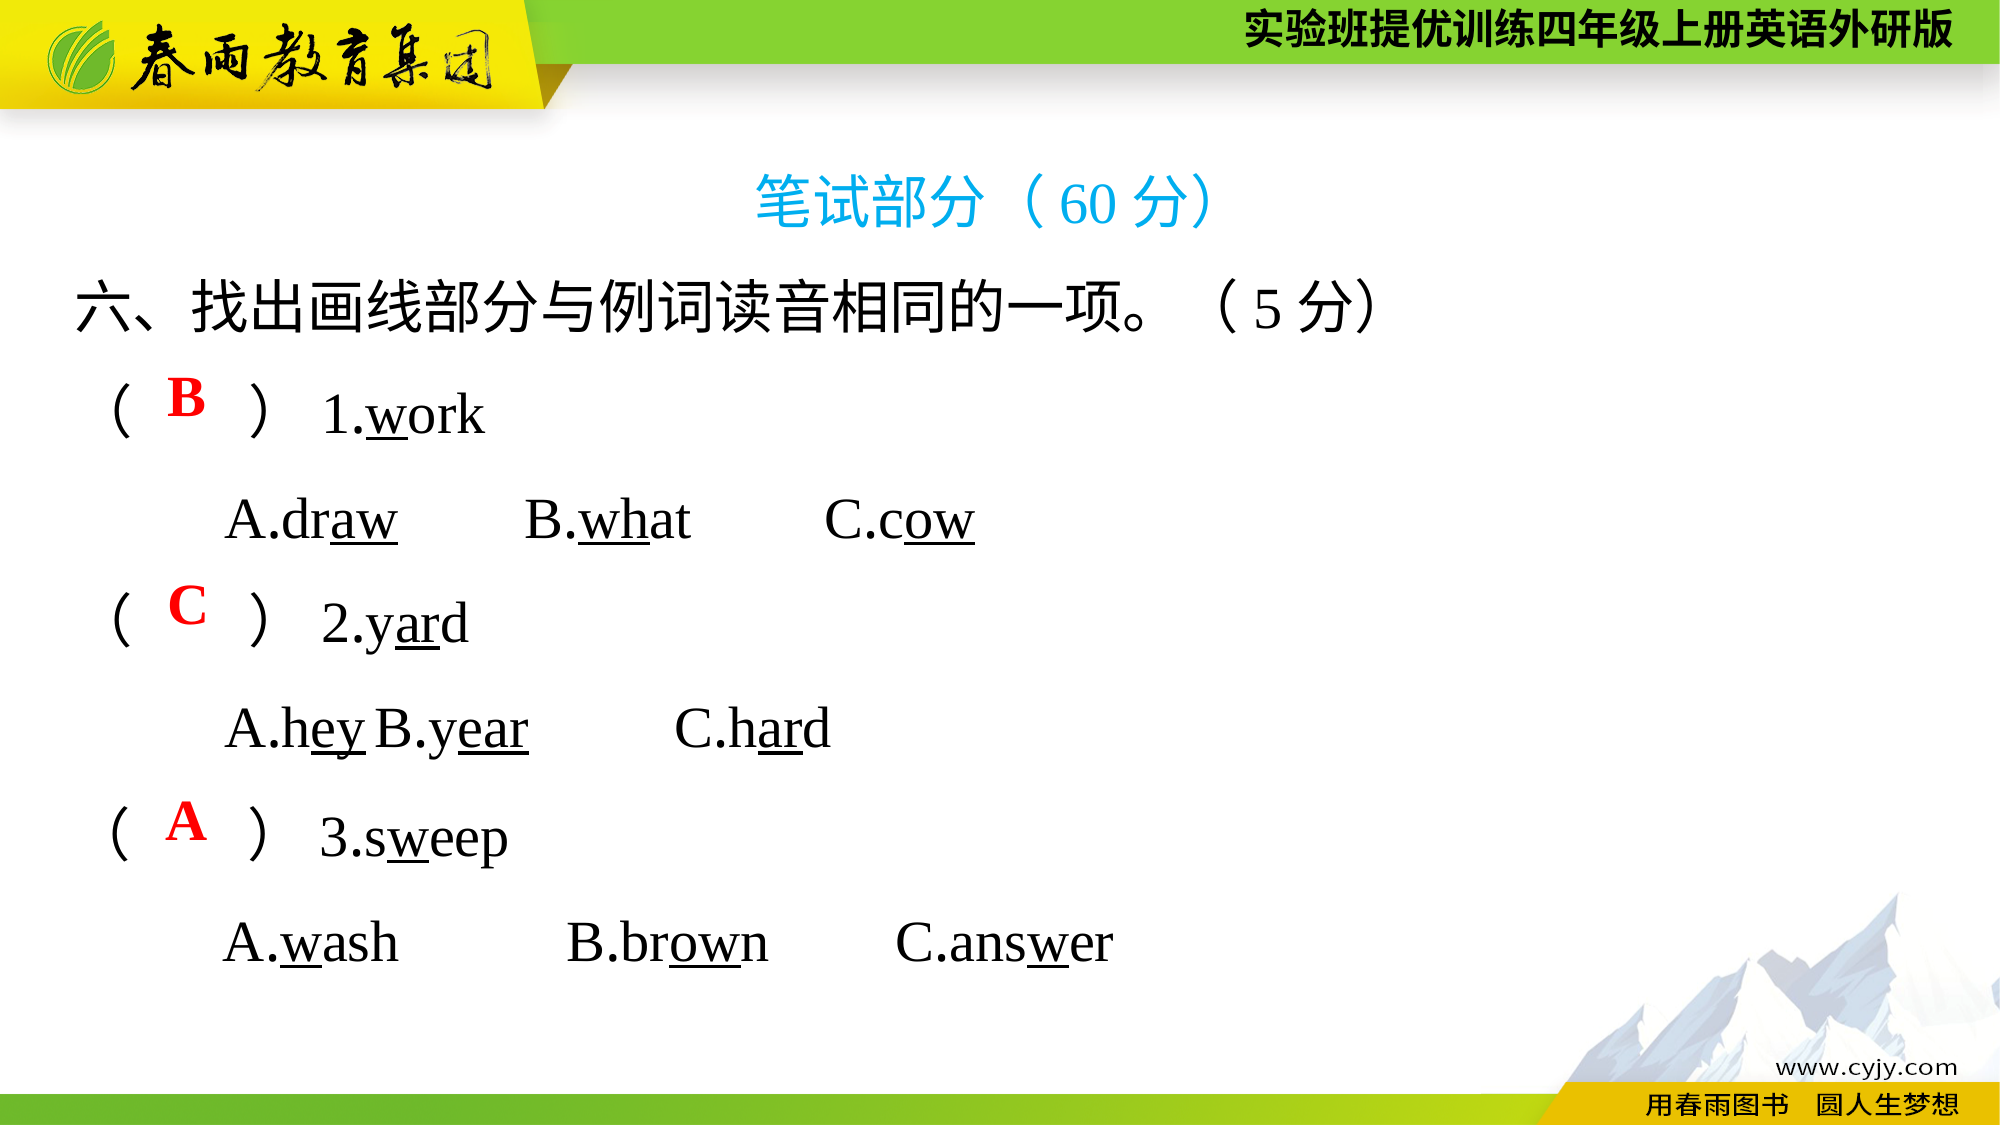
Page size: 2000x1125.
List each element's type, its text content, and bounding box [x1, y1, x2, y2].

list 笔试部分（60分） 六、找出画线部分与例词读音相同的一项。（5分） （ ）1.work A.draw B.what C.cow （ ）2.yard A.hey B.year C.hard [59, 122, 1944, 761]
text_box A [151, 775, 223, 860]
text_box B [152, 350, 222, 436]
text_box C [152, 559, 225, 644]
text_box （ ）3.sweep A.wash B.brown C.answer [57, 756, 1942, 981]
picture [0, 0, 2000, 1125]
